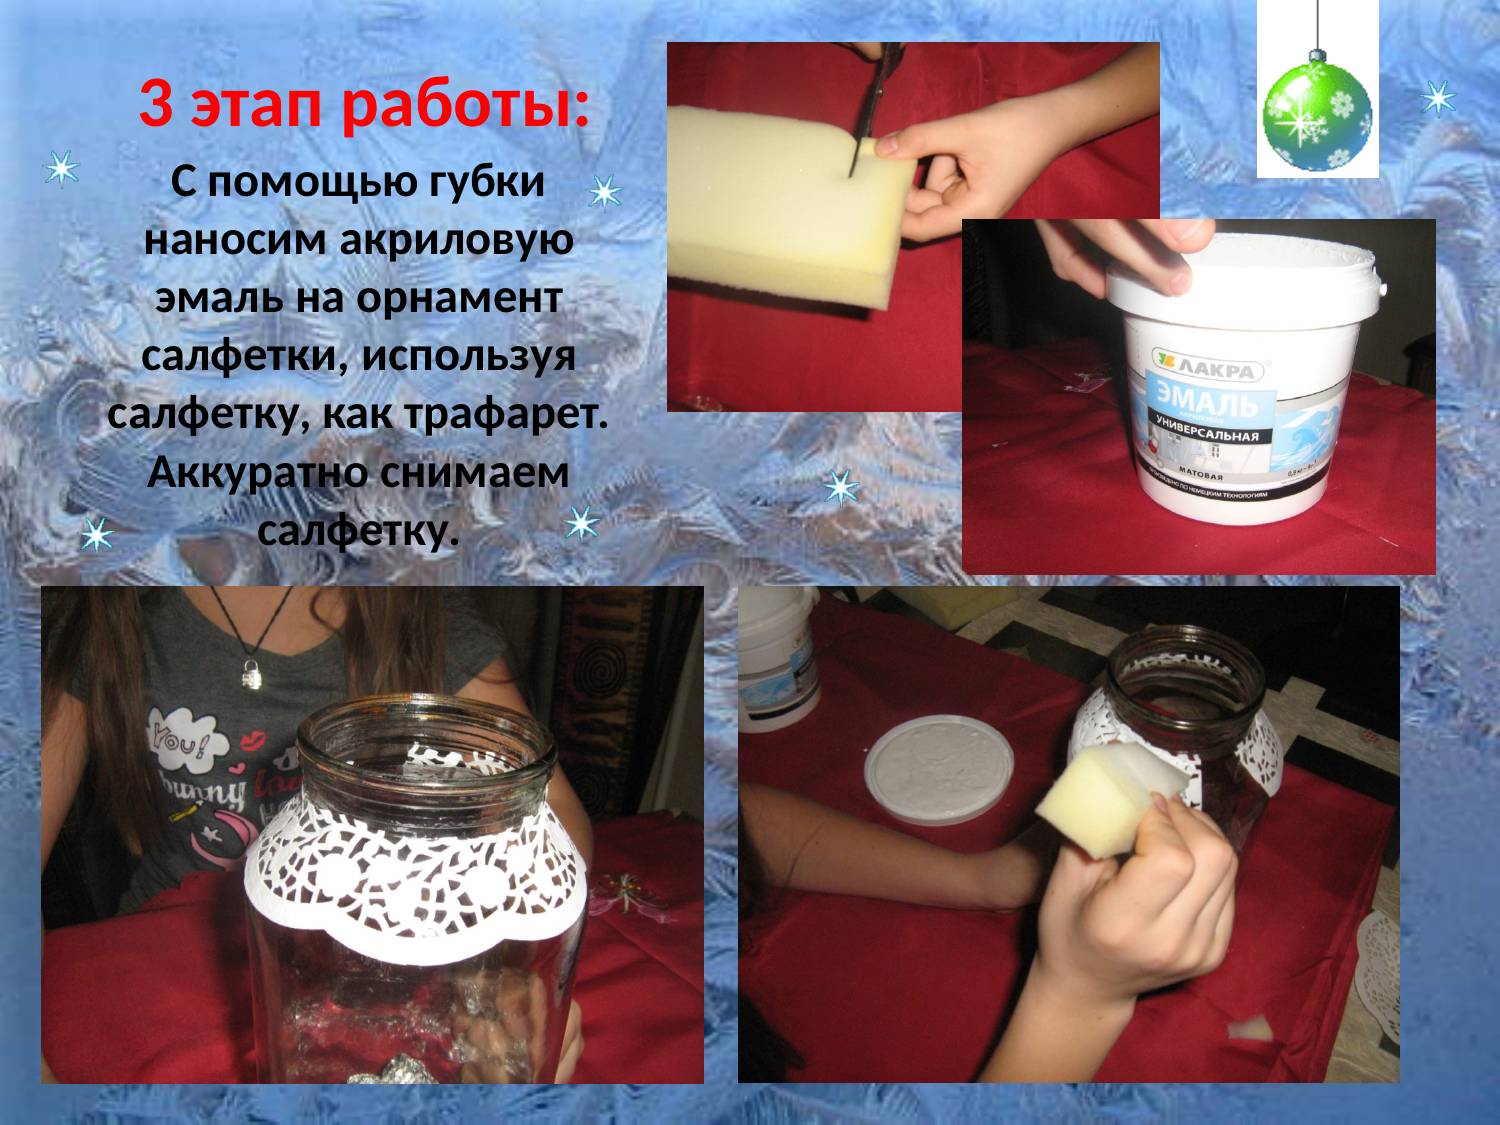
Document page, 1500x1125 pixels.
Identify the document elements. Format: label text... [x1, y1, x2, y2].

picture [0, 0, 1500, 1125]
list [41, 585, 705, 1084]
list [666, 42, 1160, 413]
list С помощью губки наносим акриловую эмаль на орнамент салфетки, используя салфетку, как трафарет. Аккуратно снимаем салфетку. [75, 137, 644, 563]
title 3 этап работы: [75, 45, 656, 149]
